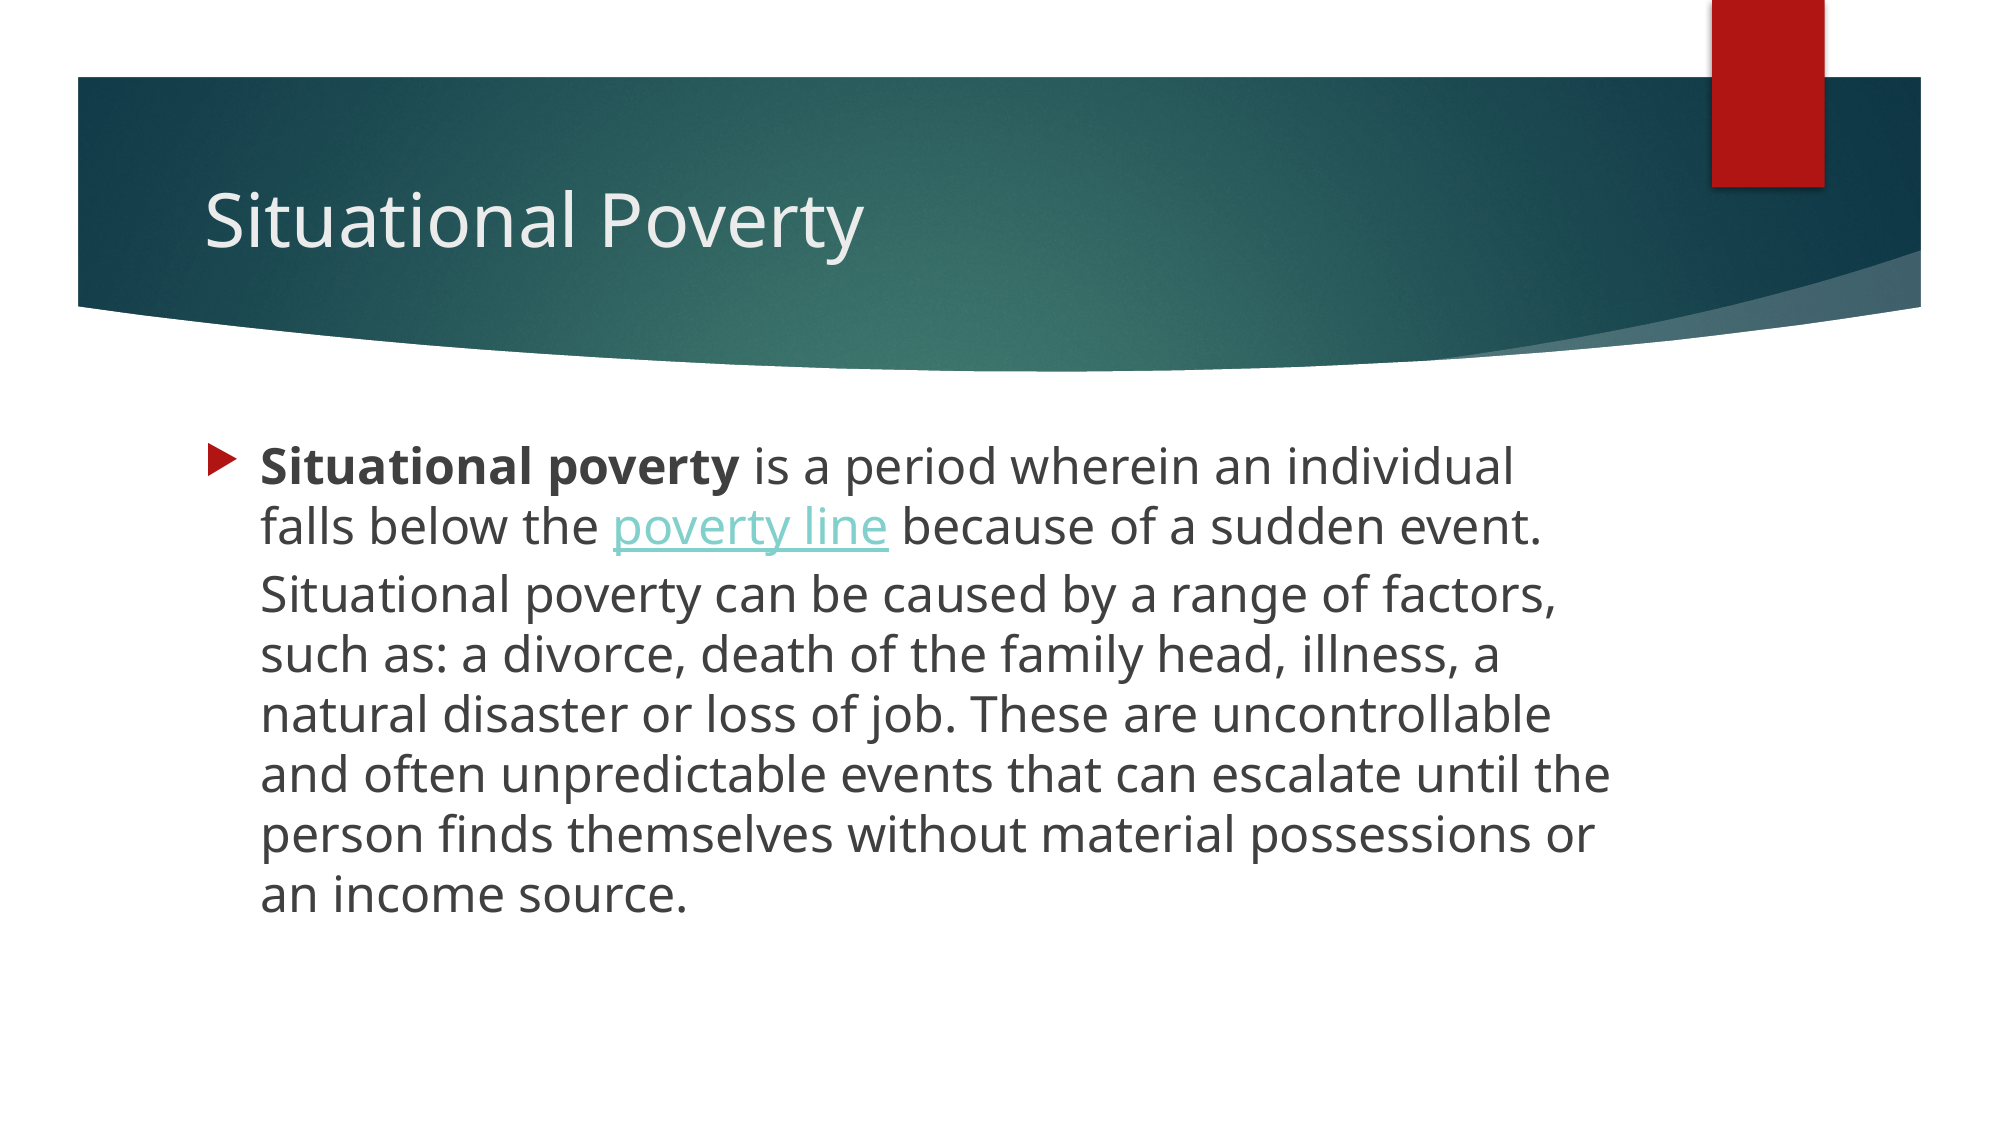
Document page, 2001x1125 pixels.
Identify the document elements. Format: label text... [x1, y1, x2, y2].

title Situational Poverty [189, 159, 1638, 276]
list Situational poverty is a period wherein an individual falls below the poverty line because of a sudden event. Situational poverty can be caused by a range of factors, such as: a divorce, death of the family head, illness, a natural disaster or loss of job. These are uncontrollable and often unpredictable events that can escalate until the person finds themselves without material possessions or an income source. [189, 427, 1638, 988]
